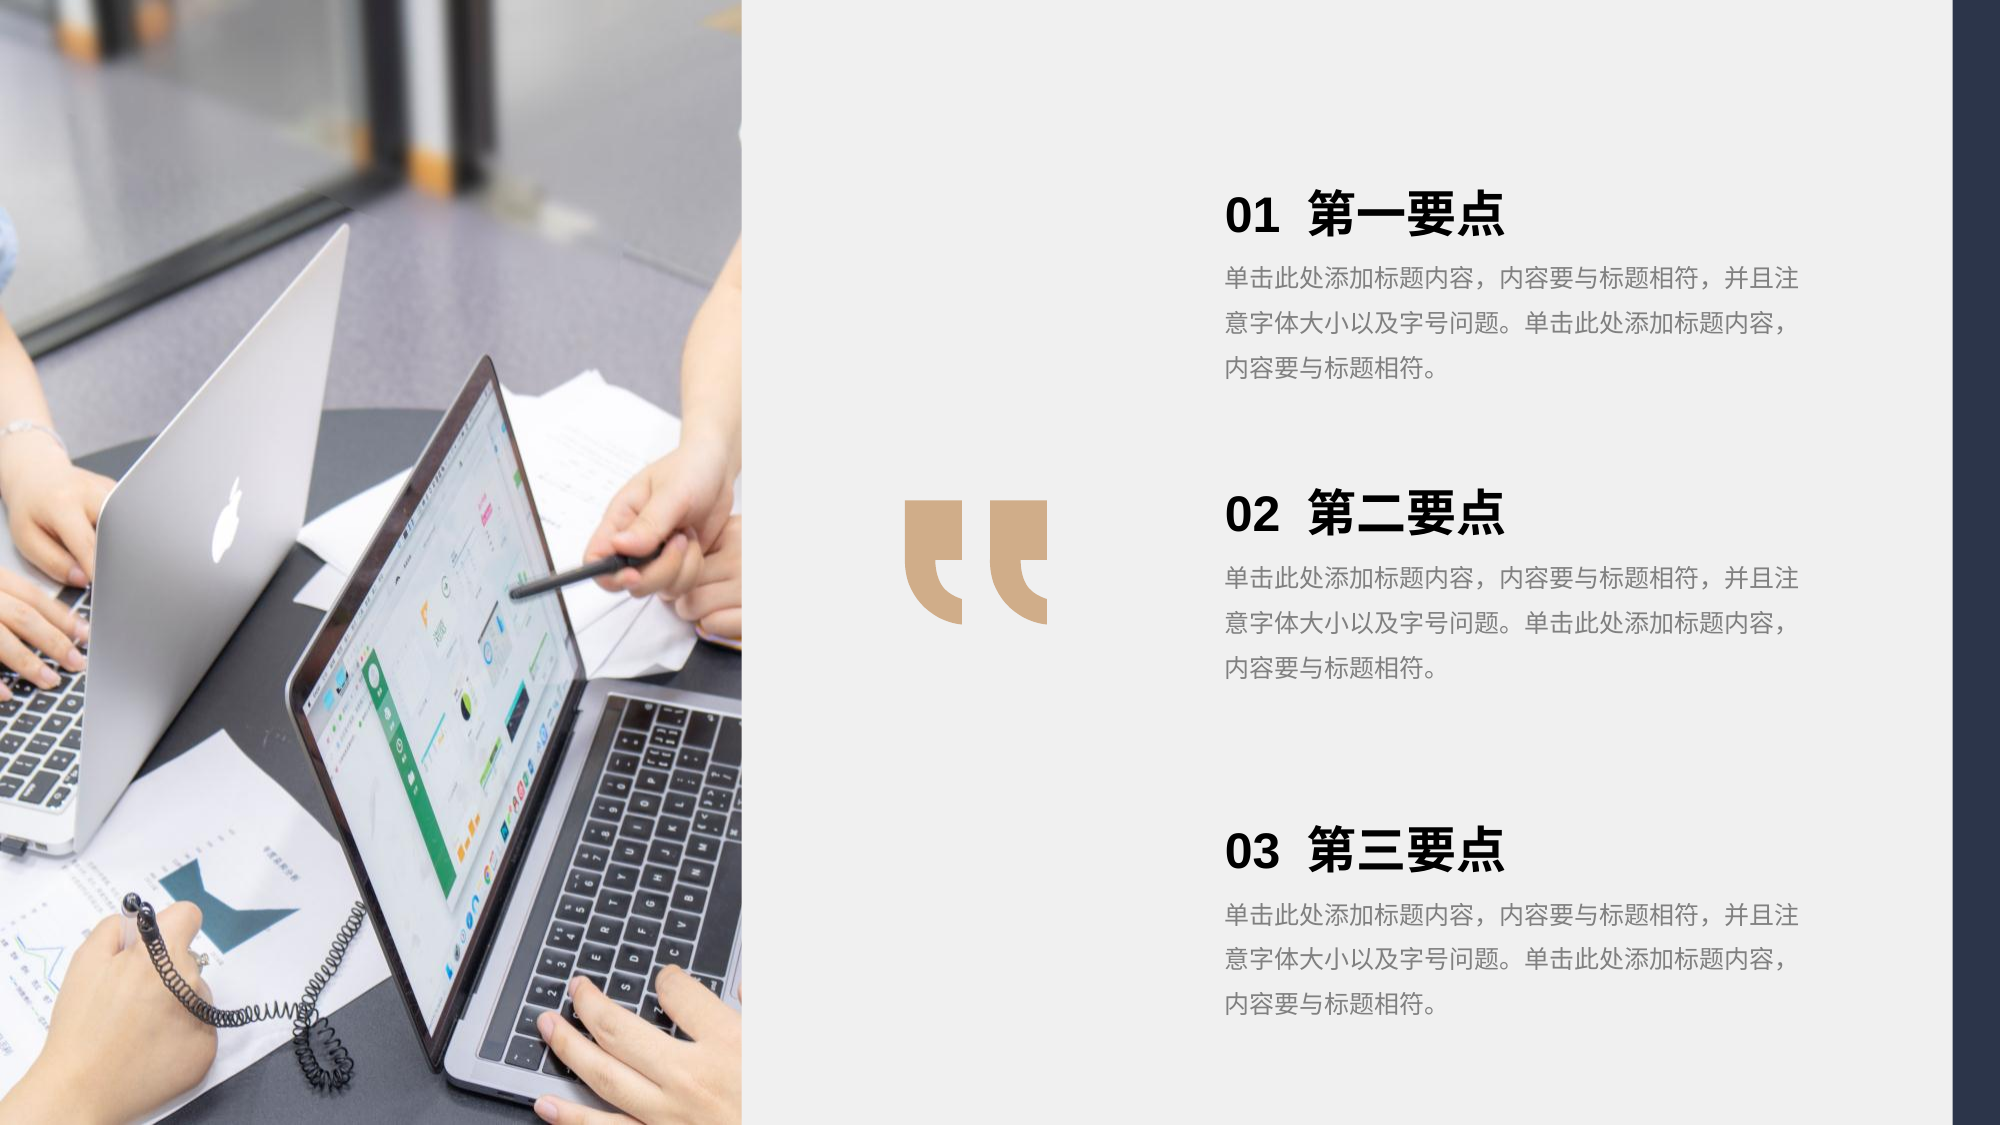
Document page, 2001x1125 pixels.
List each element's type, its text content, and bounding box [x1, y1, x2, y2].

text_box 01 第一要点 [1210, 144, 1754, 240]
text_box 02 第二要点 [1210, 444, 1754, 539]
text_box [0, 0, 742, 1125]
text_box [742, 0, 1952, 1125]
text_box [1952, 0, 2000, 1125]
text_box 单击此处添加标题内容，内容要与标题相符，并且注意字体大小以及字号问题。单击此处添加标题内容，内容要与标题相符。 [1210, 539, 1820, 690]
text_box 单击此处添加标题内容，内容要与标题相符，并且注意字体大小以及字号问题。单击此处添加标题内容，内容要与标题相符。 [1210, 876, 1820, 1027]
text_box 03 第三要点 [1210, 781, 1754, 876]
text_box 单击此处添加标题内容，内容要与标题相符，并且注意字体大小以及字号问题。单击此处添加标题内容，内容要与标题相符。 [1210, 240, 1820, 390]
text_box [904, 500, 1047, 625]
